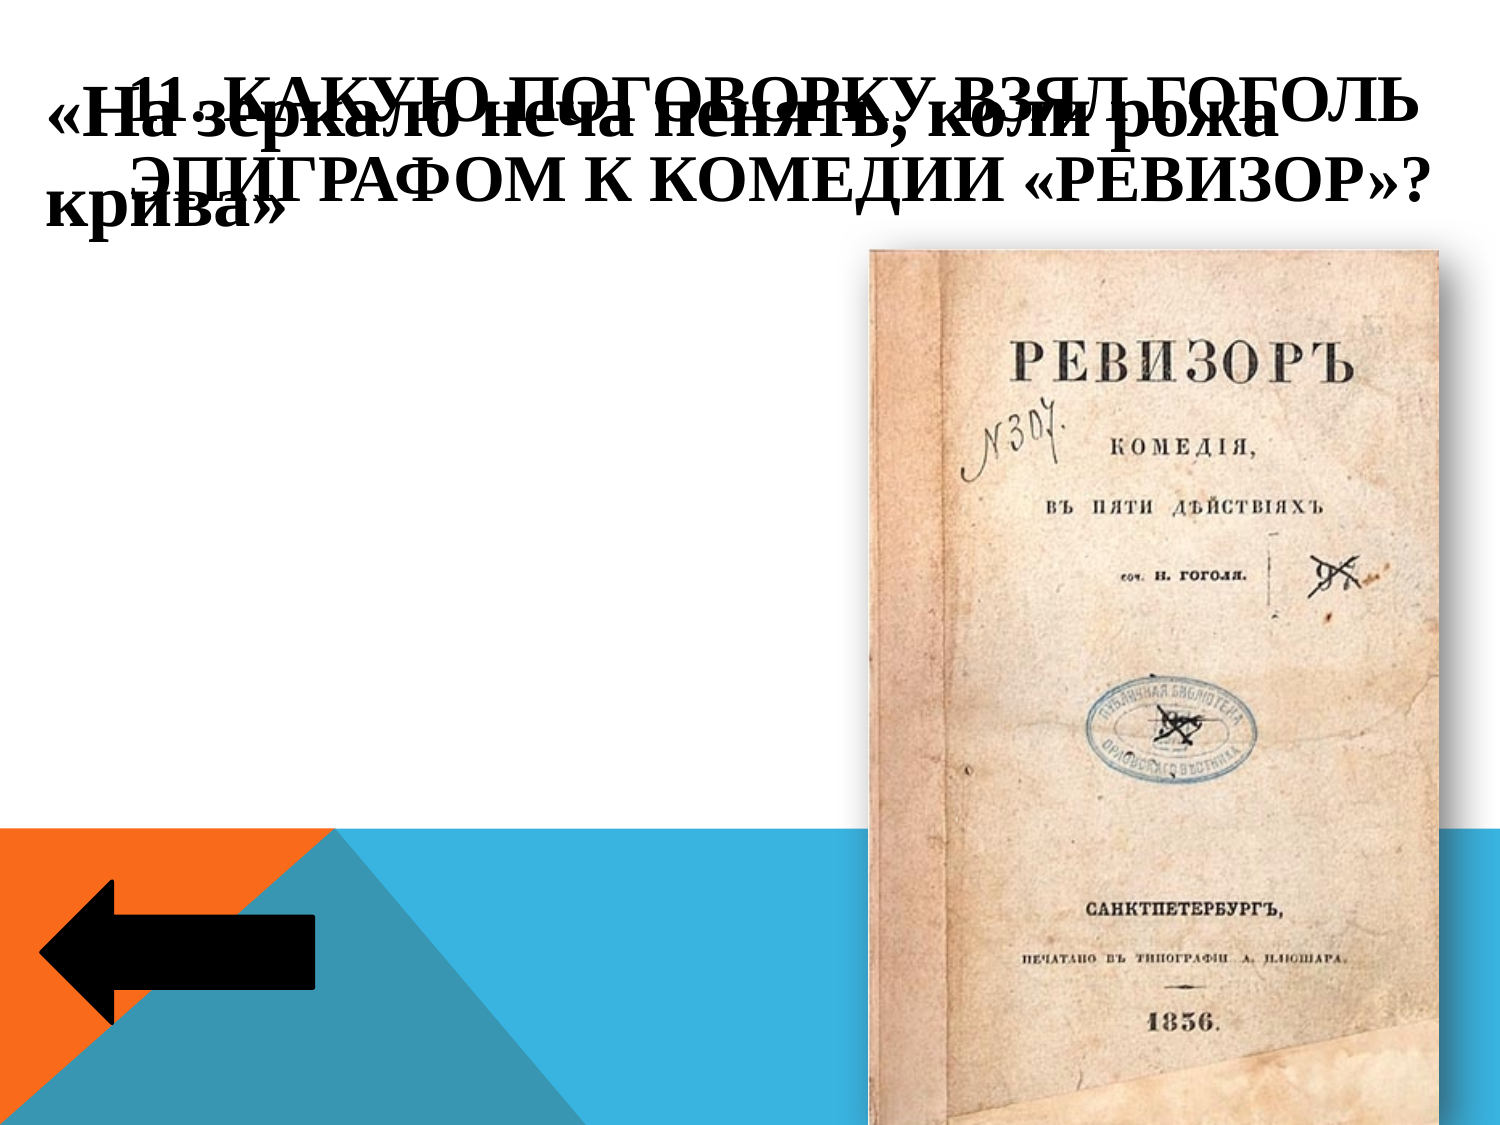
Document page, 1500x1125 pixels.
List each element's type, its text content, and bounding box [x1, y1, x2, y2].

text_box [39, 879, 316, 1026]
text_box «На зеркало неча пенять, коли рожа крива» [30, 54, 1483, 250]
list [867, 249, 1439, 1125]
